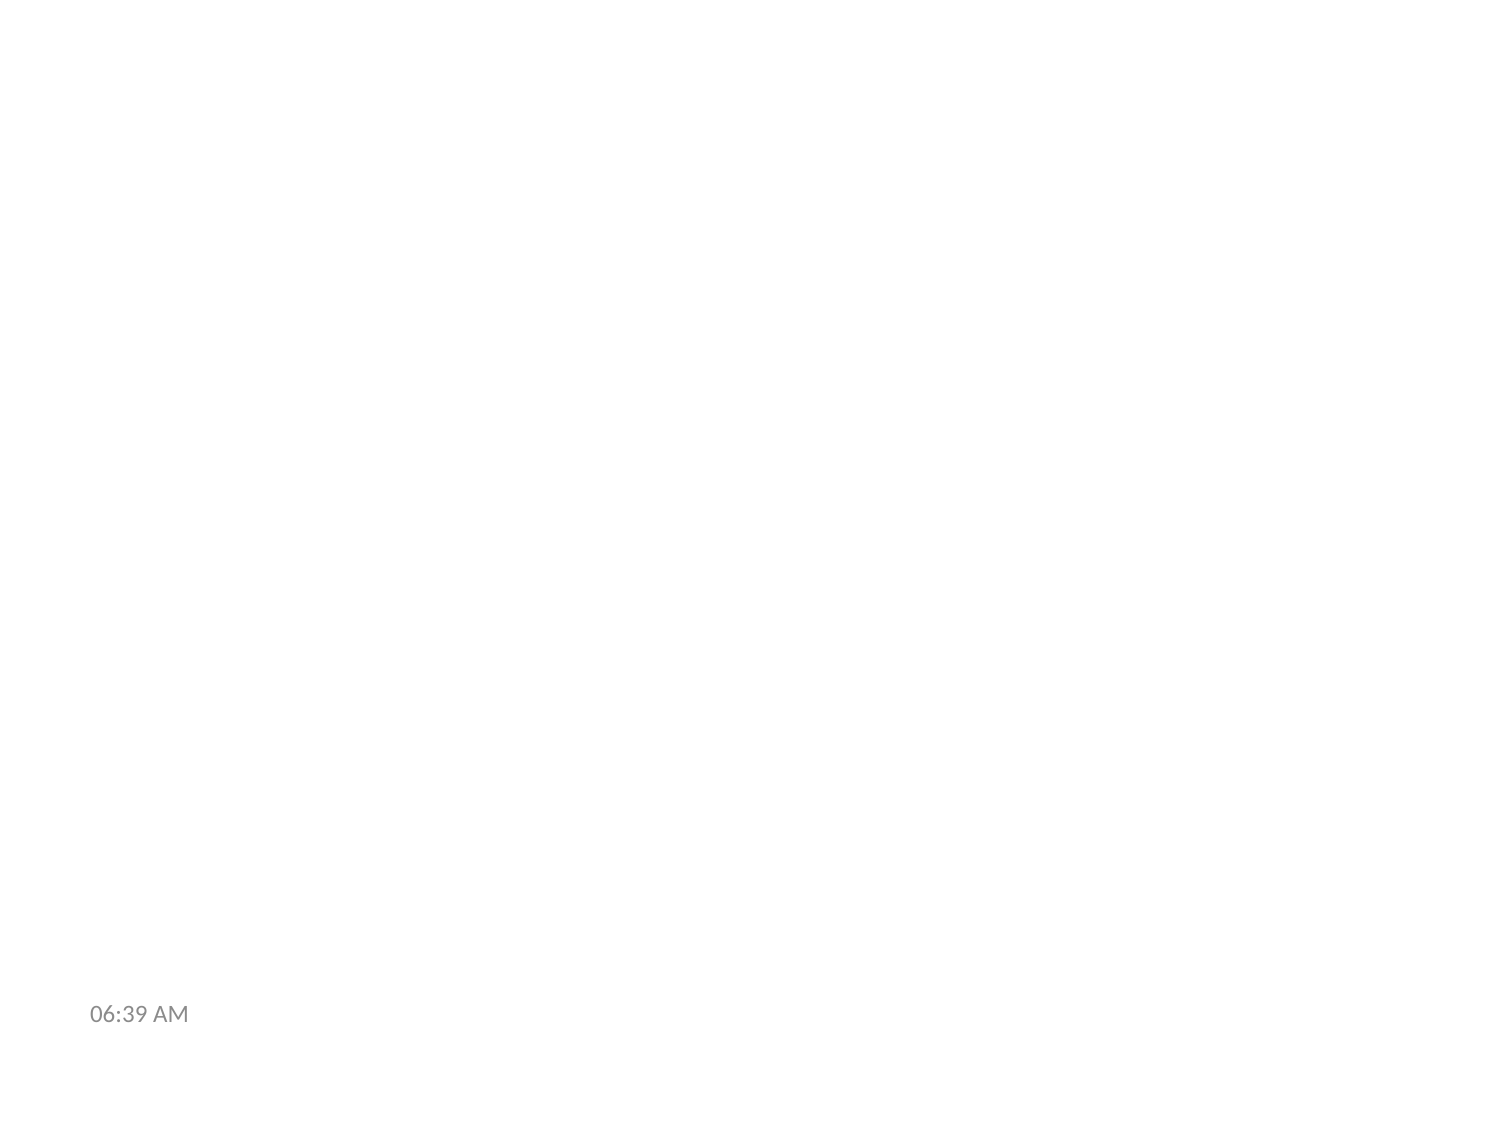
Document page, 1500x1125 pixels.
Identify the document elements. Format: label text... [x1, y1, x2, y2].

text_box 3:35 PM [75, 982, 425, 1043]
